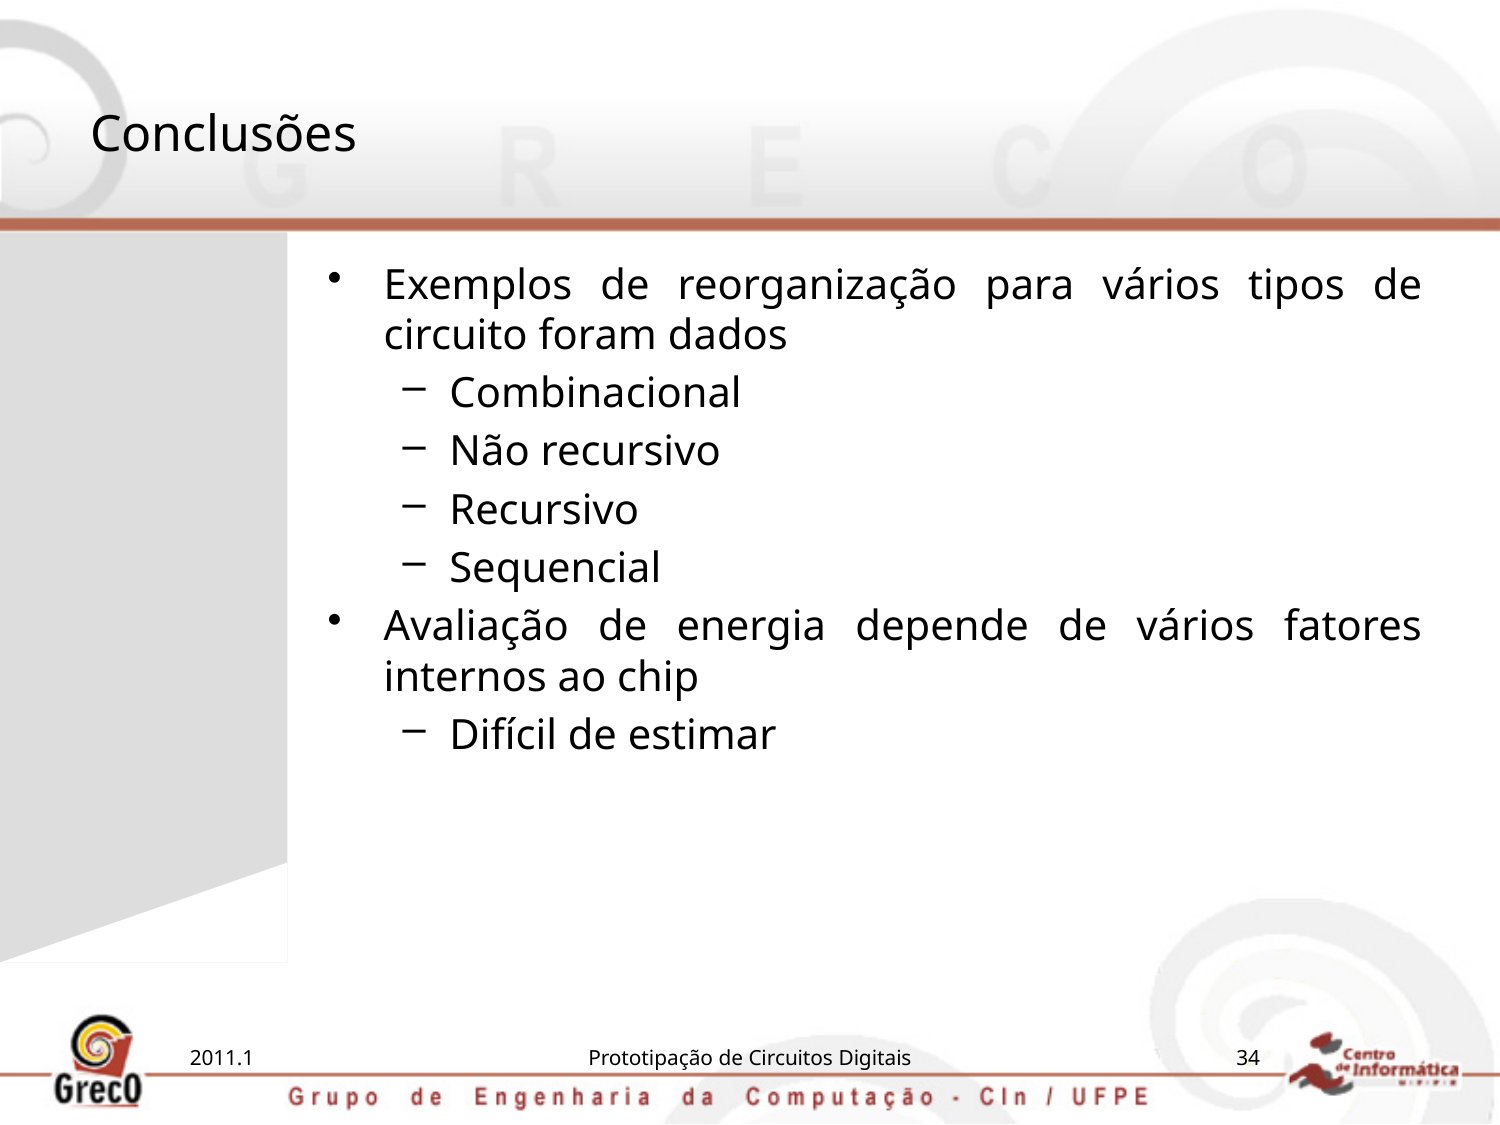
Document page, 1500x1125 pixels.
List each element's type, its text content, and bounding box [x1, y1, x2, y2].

picture [0, 1, 1500, 1124]
footer Prototipação de Circuitos Digitais [512, 1037, 988, 1113]
list Exemplos de reorganização para vários tipos de circuito foram dados Combinacional Não recursivo Recursivo Sequencial Avaliação de energia depende de vários fatores internos ao chip Difícil de estimar [312, 249, 1438, 1001]
slide_number 34 [1037, 1037, 1276, 1113]
title Conclusões [74, 37, 1463, 226]
slide_number 2011.1 [174, 1037, 488, 1113]
